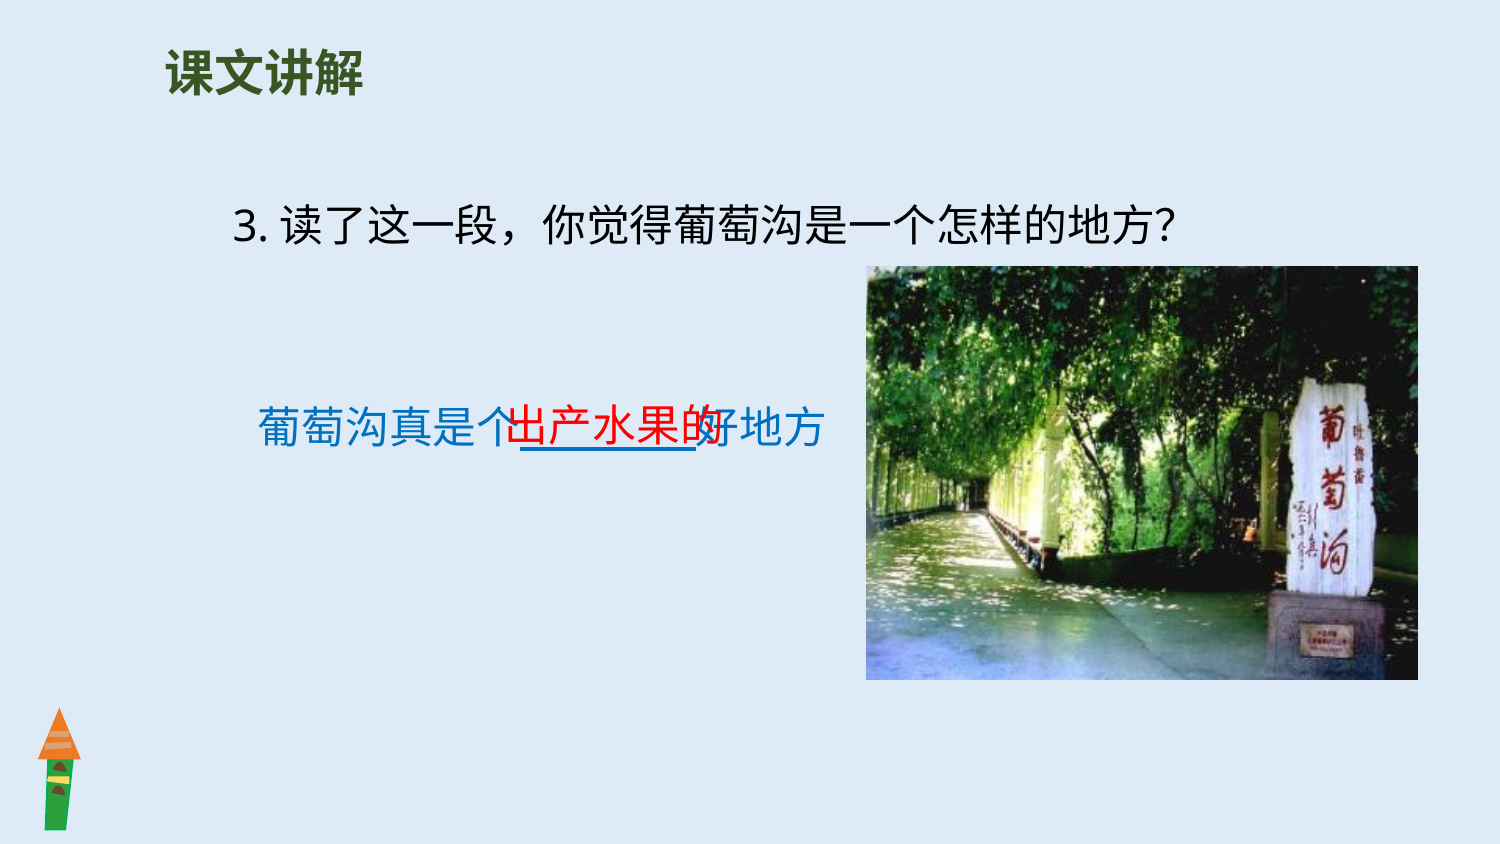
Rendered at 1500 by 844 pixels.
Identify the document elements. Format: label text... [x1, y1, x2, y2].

text_box 出产水果的 [463, 362, 741, 460]
text_box 3.读了这一段，你觉得葡萄沟是一个怎样的地方？ [220, 162, 1328, 261]
picture [866, 266, 1418, 680]
text_box 课文讲解 [152, 35, 376, 107]
text_box 葡萄沟真是个 好地方 [119, 392, 866, 461]
